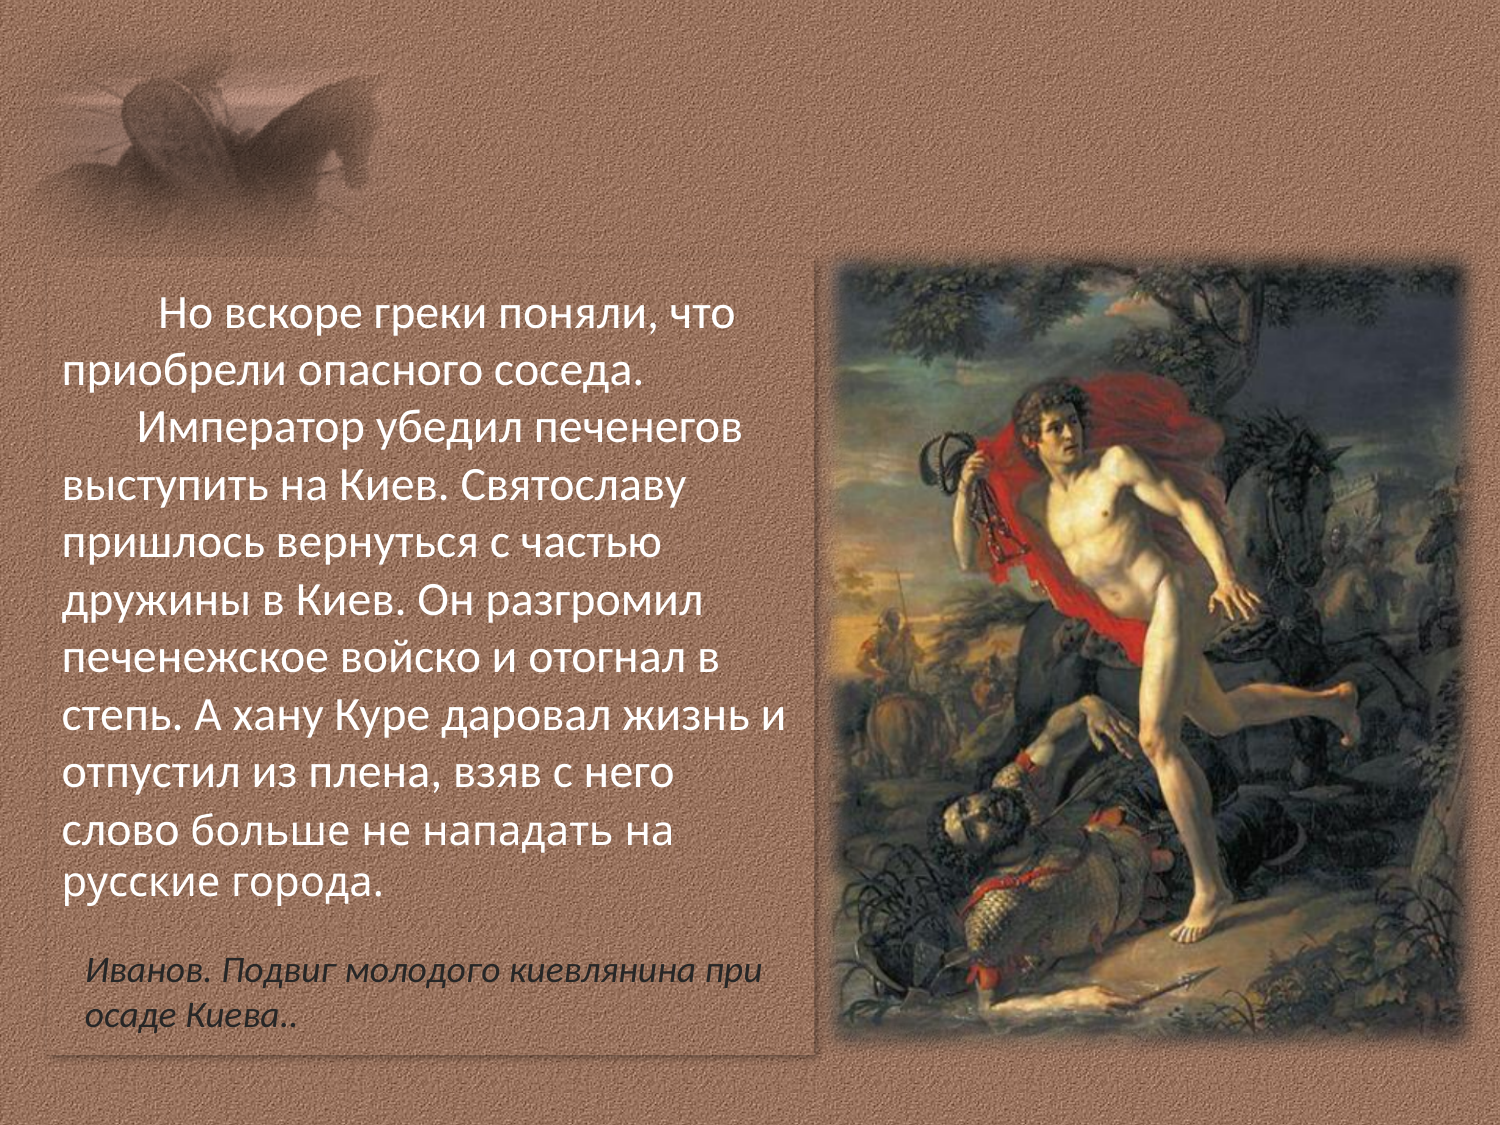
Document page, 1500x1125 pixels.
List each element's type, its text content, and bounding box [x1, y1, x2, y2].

footer www.sliderpoint.org [512, 1042, 988, 1103]
text_box Но вскоре греки поняли, что приобрели опасного соседа. Император убедил печенегов выступить на Киев. Святославу пришлось вернуться с частью дружины в Киев. Он разгромил печенежское войско и отогнал в степь. А хану Куре даровал жизнь и отпустил из плена, взяв с него слово больше не нападать на русские города. [45, 256, 809, 1057]
picture [0, 0, 1500, 1125]
text_box Иванов. Подвиг молодого киевлянина при осаде Киева.. [70, 937, 809, 1043]
